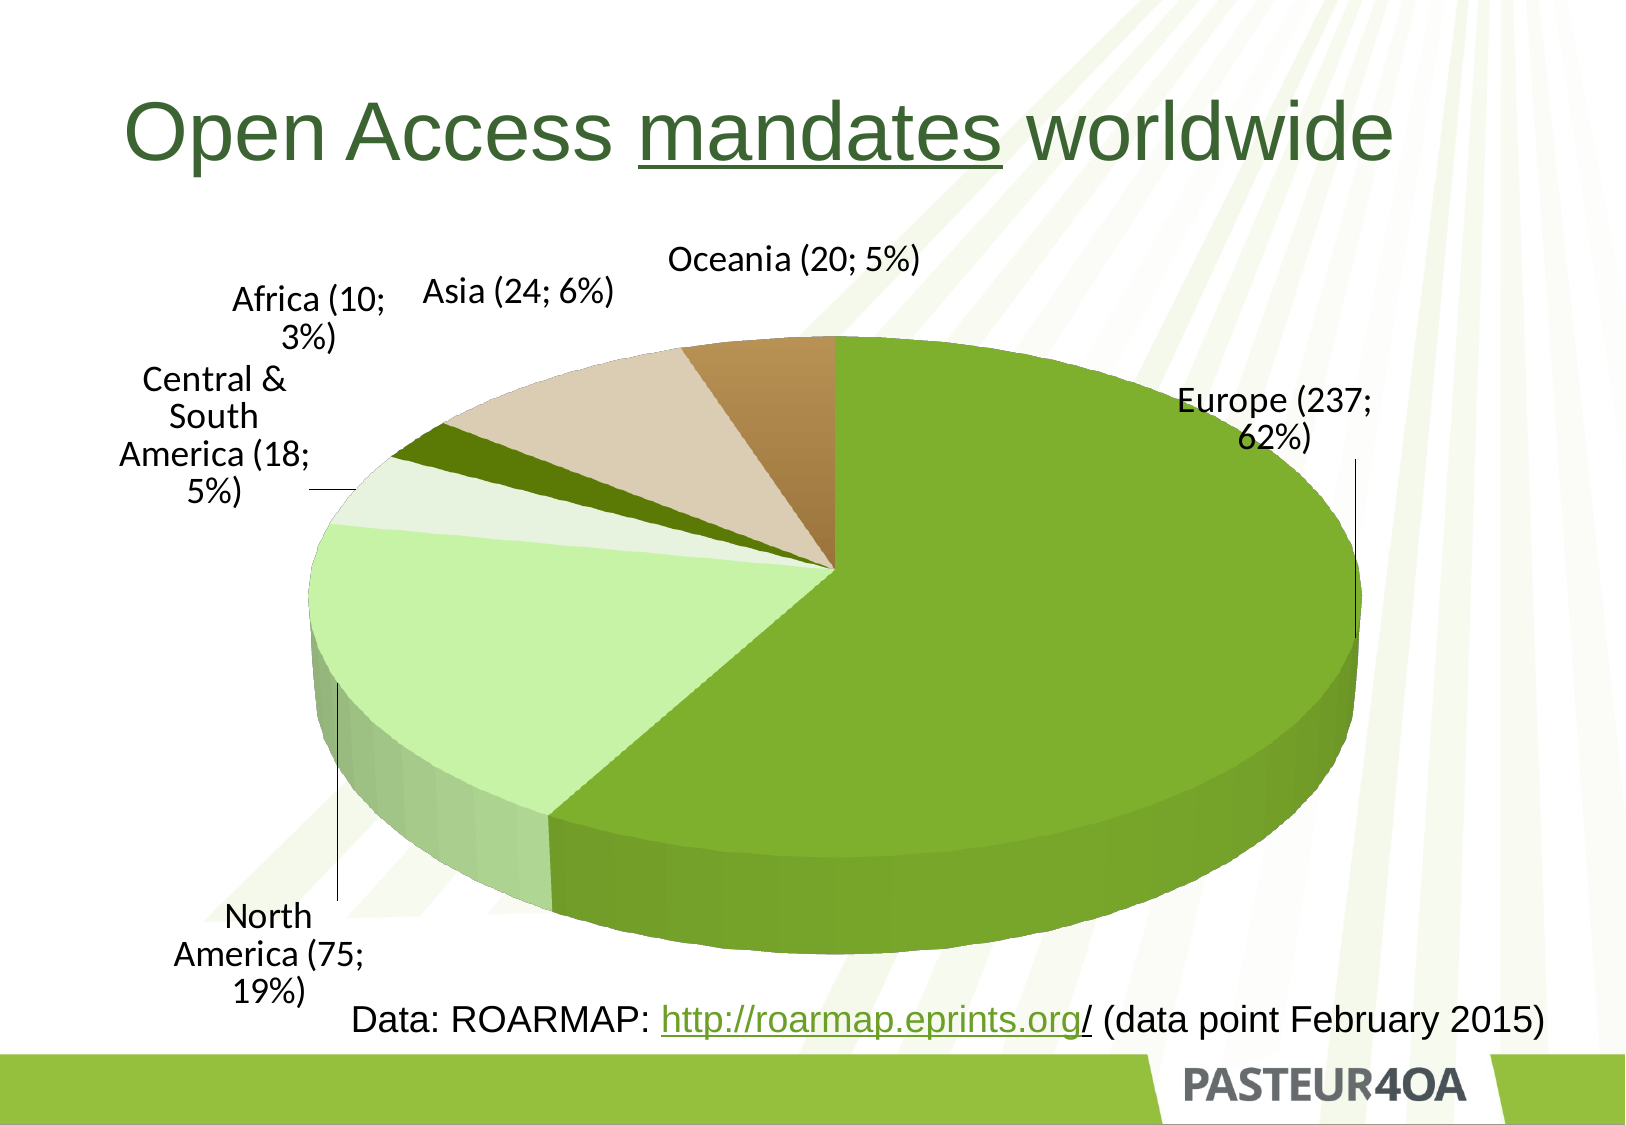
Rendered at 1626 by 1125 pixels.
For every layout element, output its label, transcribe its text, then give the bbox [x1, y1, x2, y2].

picture [0, 0, 1625, 1124]
title Open Access mandates worldwide [108, 42, 1491, 171]
chart [41, 172, 1584, 1059]
